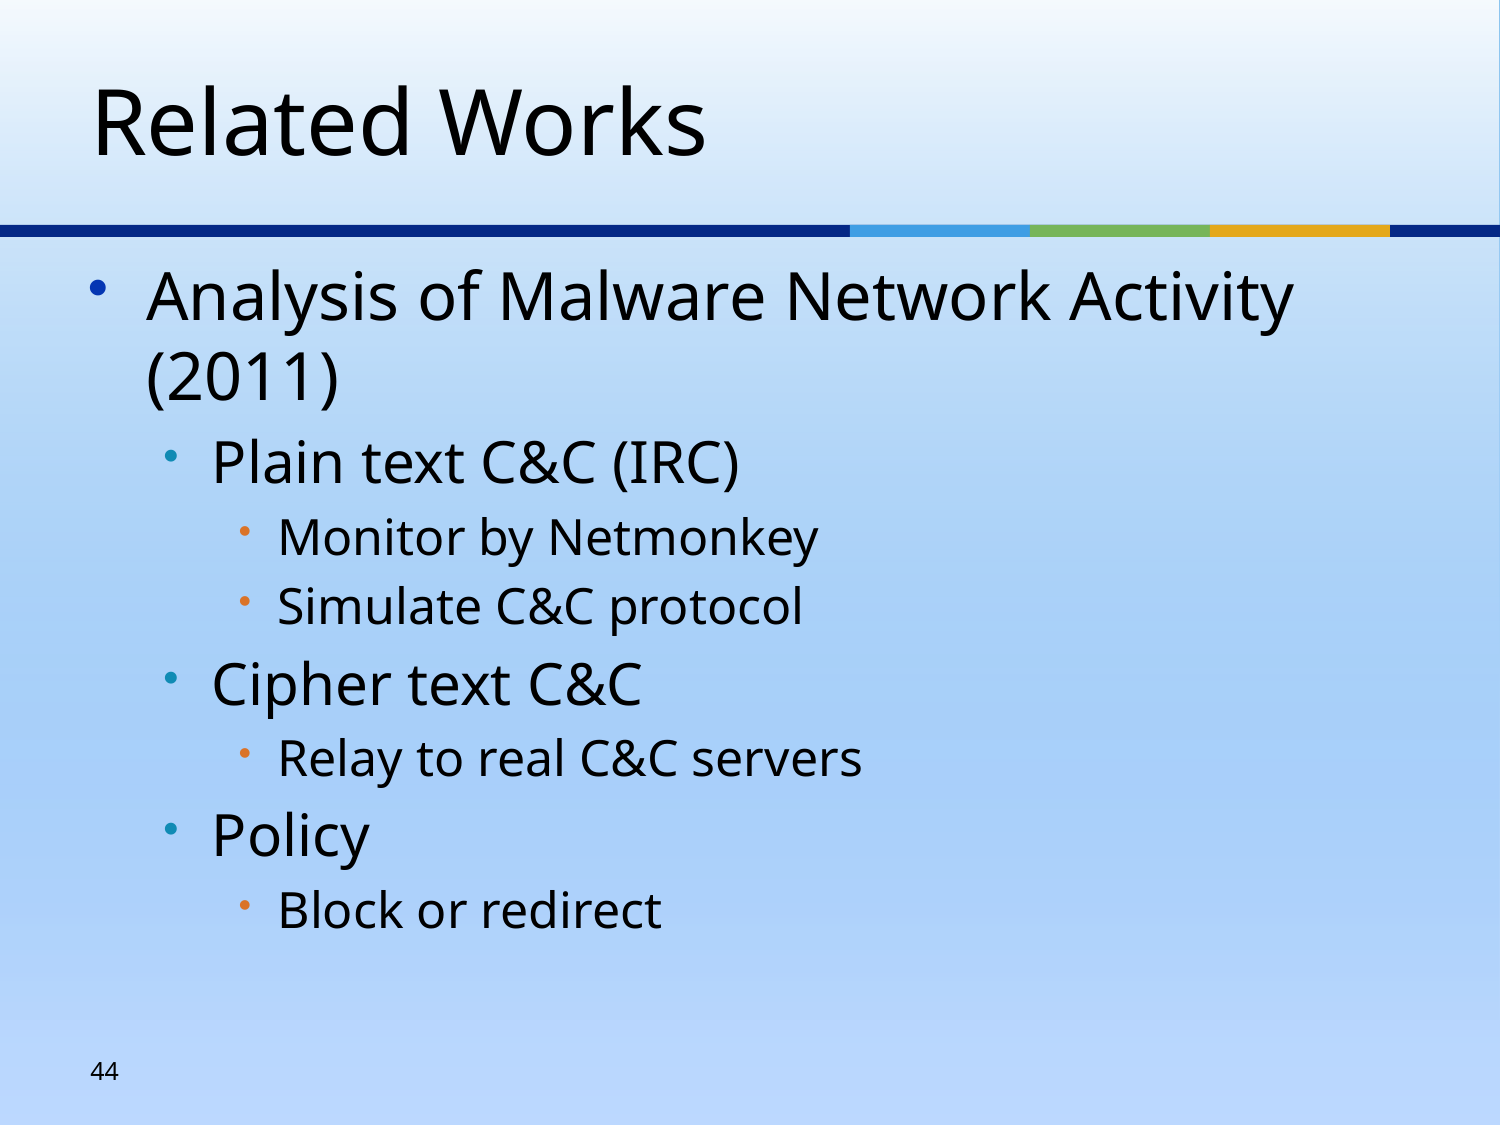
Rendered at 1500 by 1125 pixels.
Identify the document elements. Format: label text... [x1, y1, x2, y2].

slide_number 44 [75, 1042, 426, 1103]
title Related Works [75, 24, 1425, 213]
list Analysis of Malware Network Activity (2011) Plain text C&C (IRC) Monitor by Netmonkey Simulate C&C protocol Cipher text C&C Relay to real C&C servers Policy Block or redirect [75, 246, 1425, 1005]
